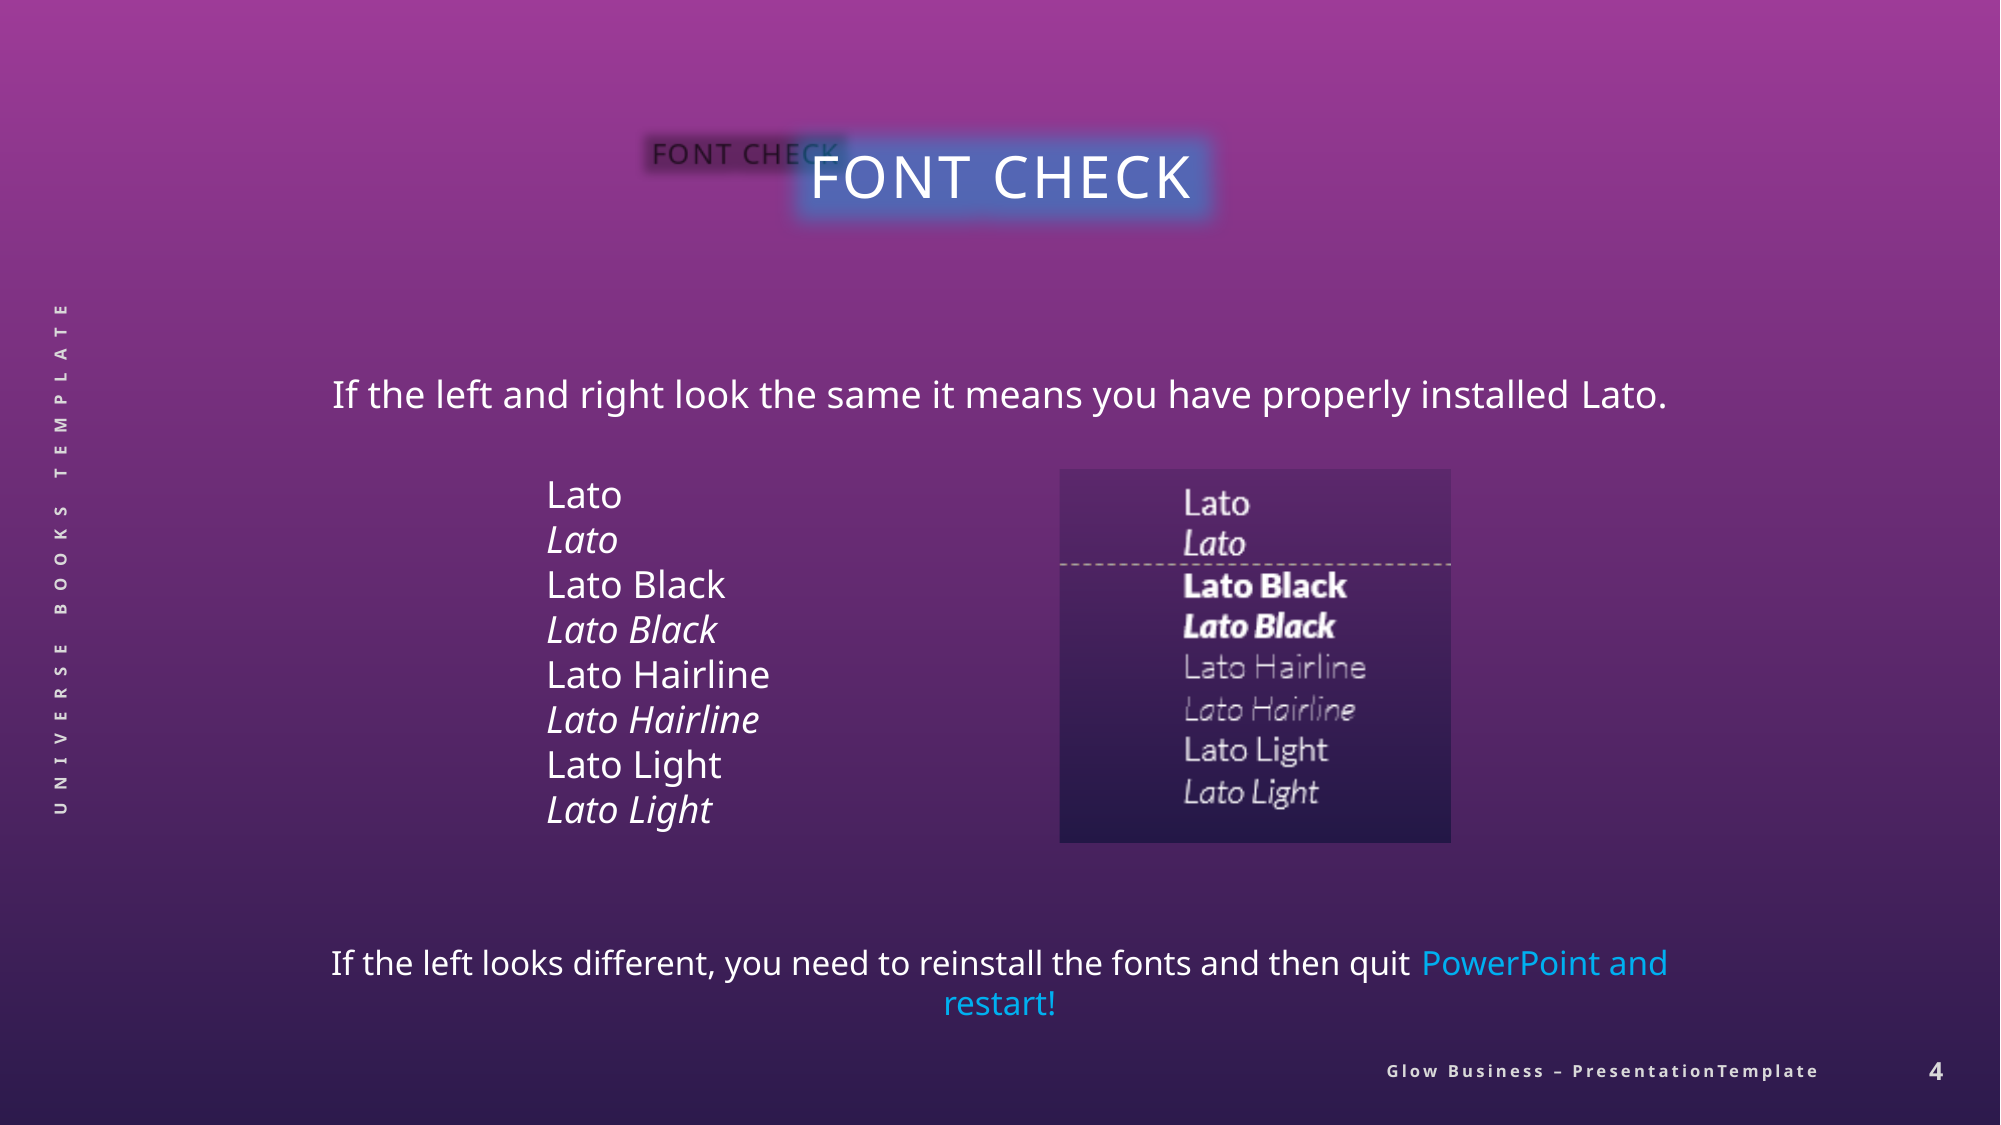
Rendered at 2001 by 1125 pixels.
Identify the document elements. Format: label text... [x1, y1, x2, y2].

picture [1059, 469, 1451, 843]
text_box FONT CHECK [512, 143, 1490, 209]
text_box Lato Lato Lato Black Lato Black Lato Hairline Lato Hairline Lato Light Lato Light [531, 463, 1147, 839]
text_box If the left and right look the same it means you have properly installed Lato. [242, 363, 1758, 424]
text_box If the left looks different, you need to reinstall the fonts and then quit PowerPoint and restart! [271, 934, 1729, 1030]
